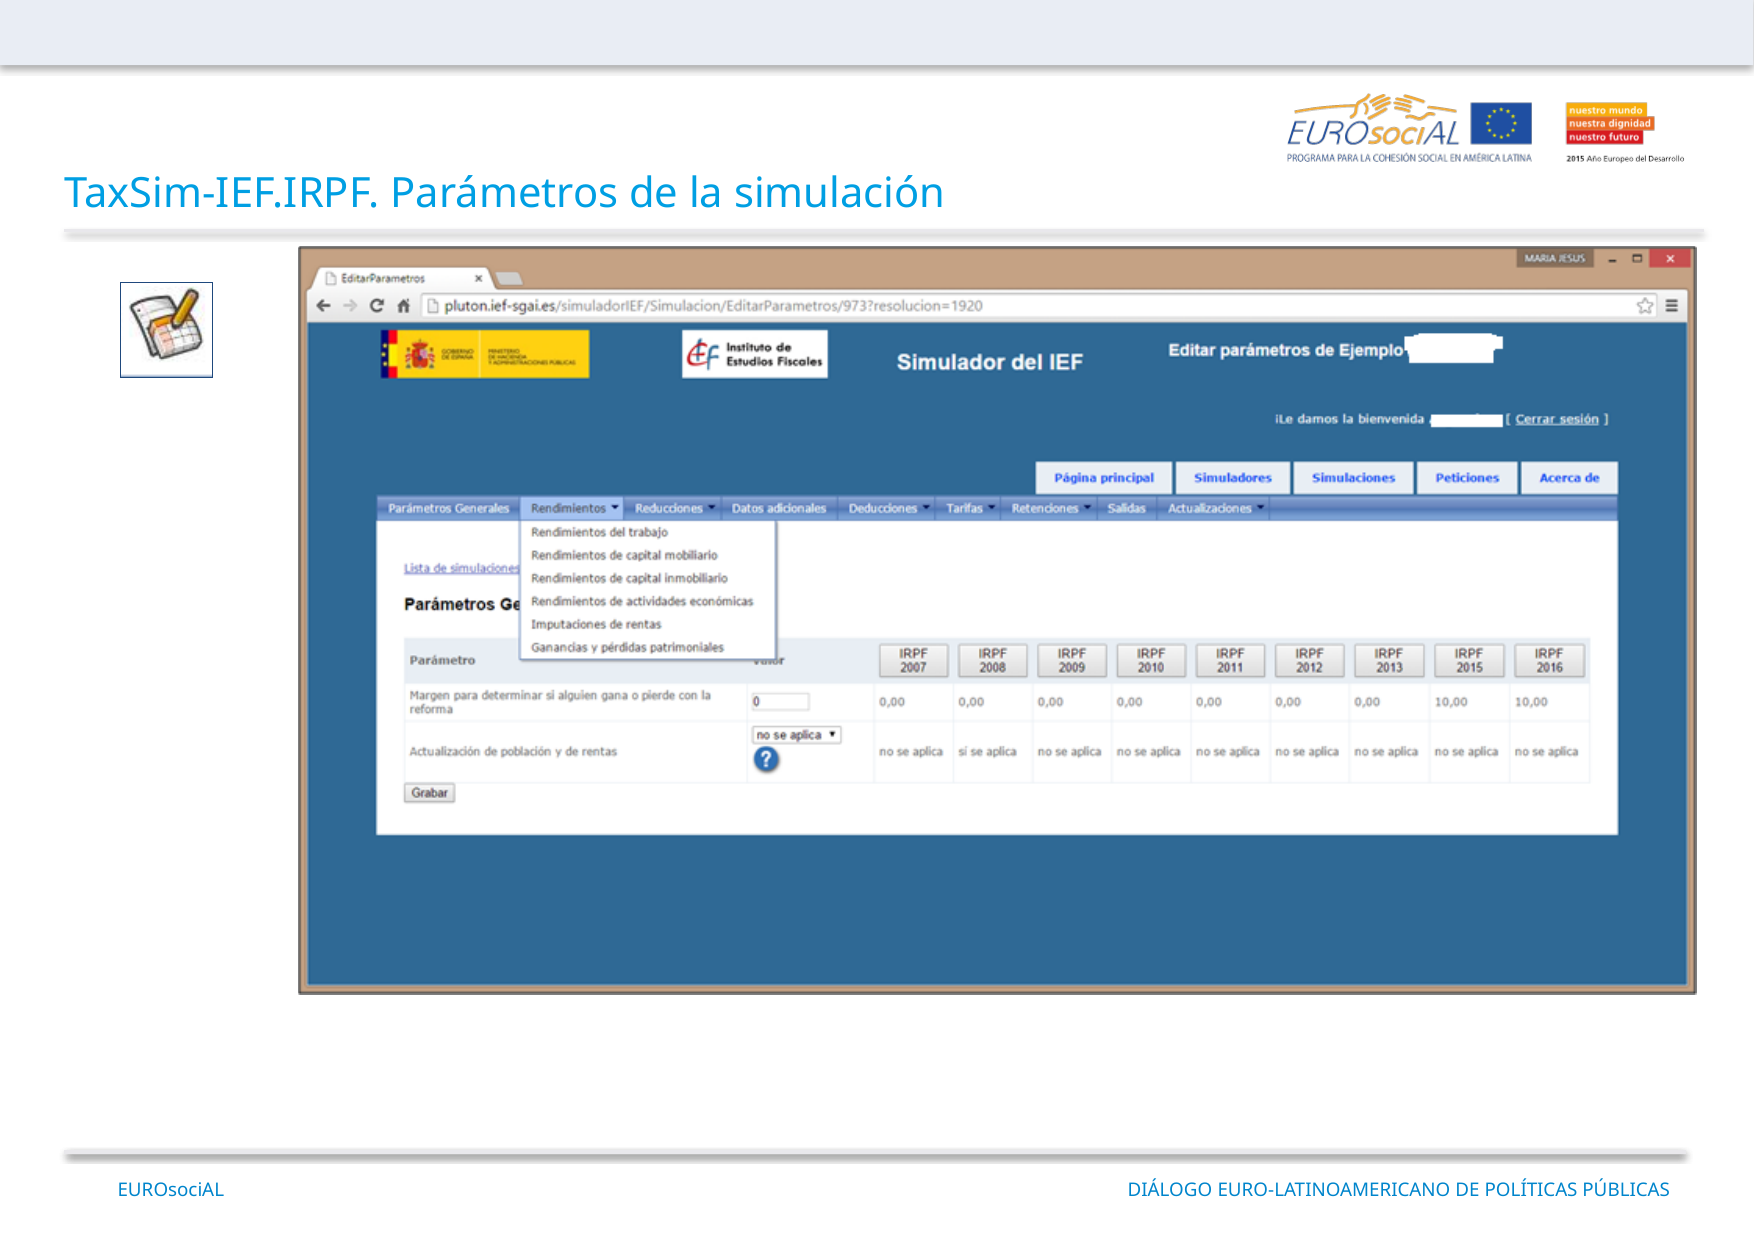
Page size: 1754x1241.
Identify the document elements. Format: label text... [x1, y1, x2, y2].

text_box TaxSim-IEF.IRPF. Parámetros de la simulación [49, 158, 1628, 233]
picture [298, 245, 1698, 995]
picture [120, 282, 214, 378]
picture [1278, 88, 1692, 173]
